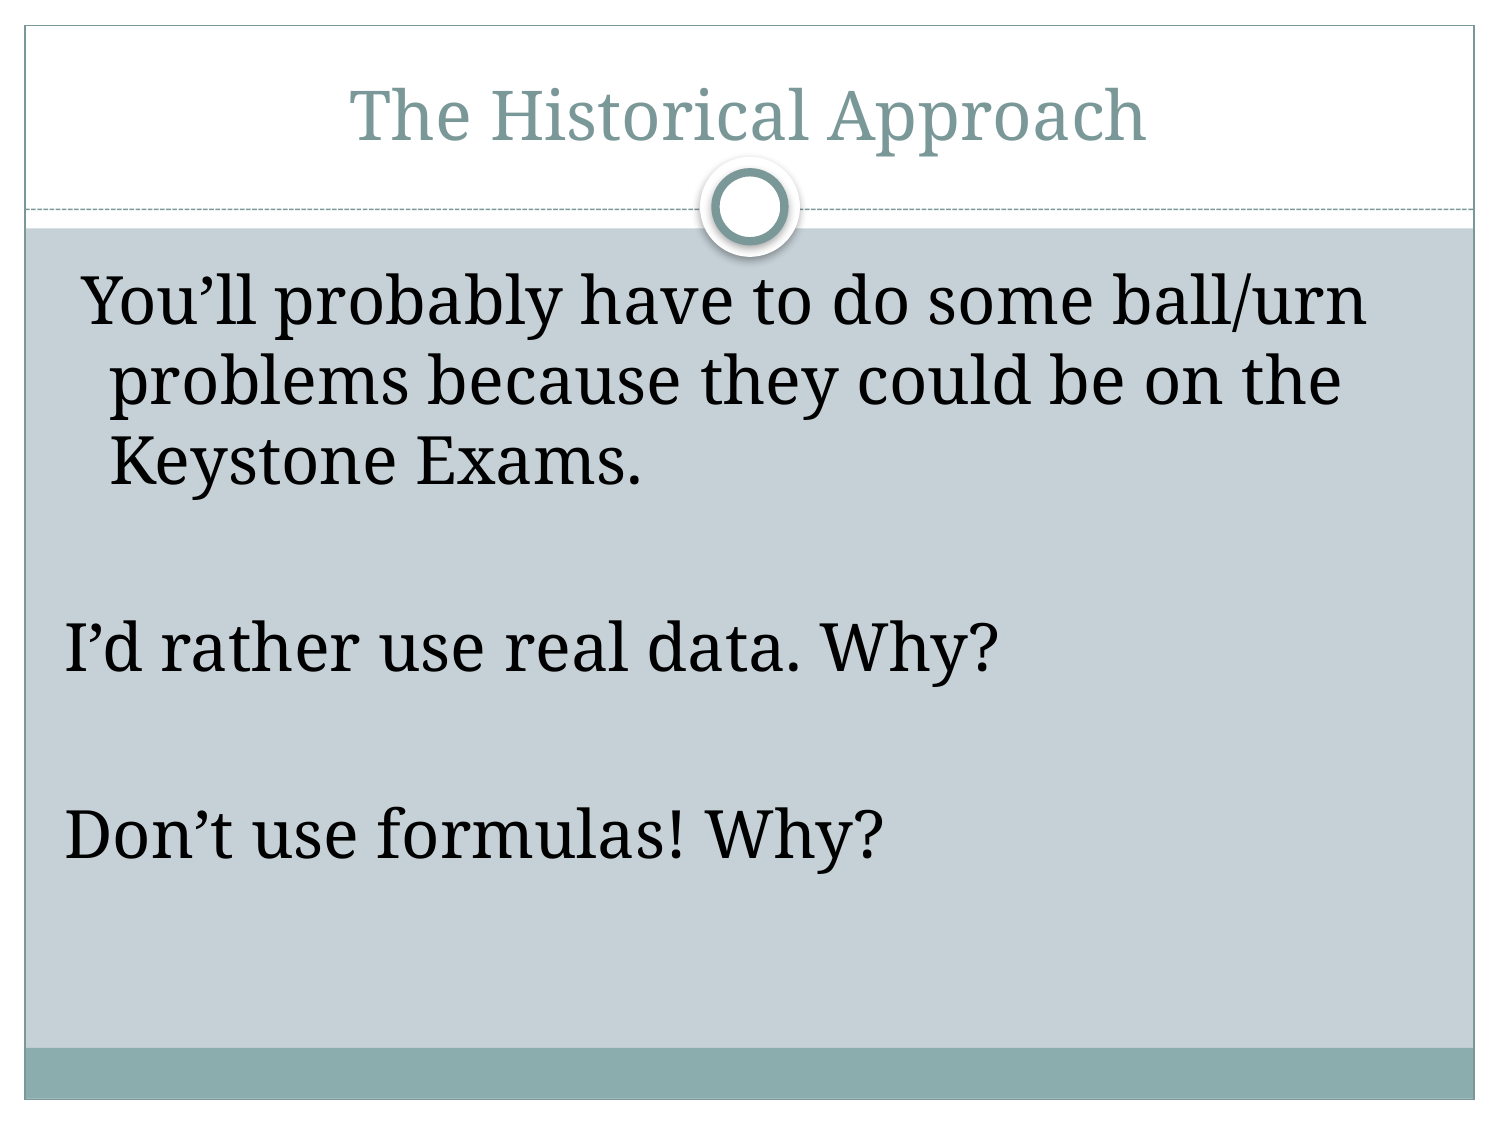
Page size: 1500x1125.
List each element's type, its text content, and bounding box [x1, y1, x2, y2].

title The Historical Approach [49, 37, 1450, 162]
list You’ll probably have to do some ball/urn problems because they could be on the Keystone Exams. I’d rather use real data. Why? Don’t use formulas! Why? [49, 250, 1445, 1001]
